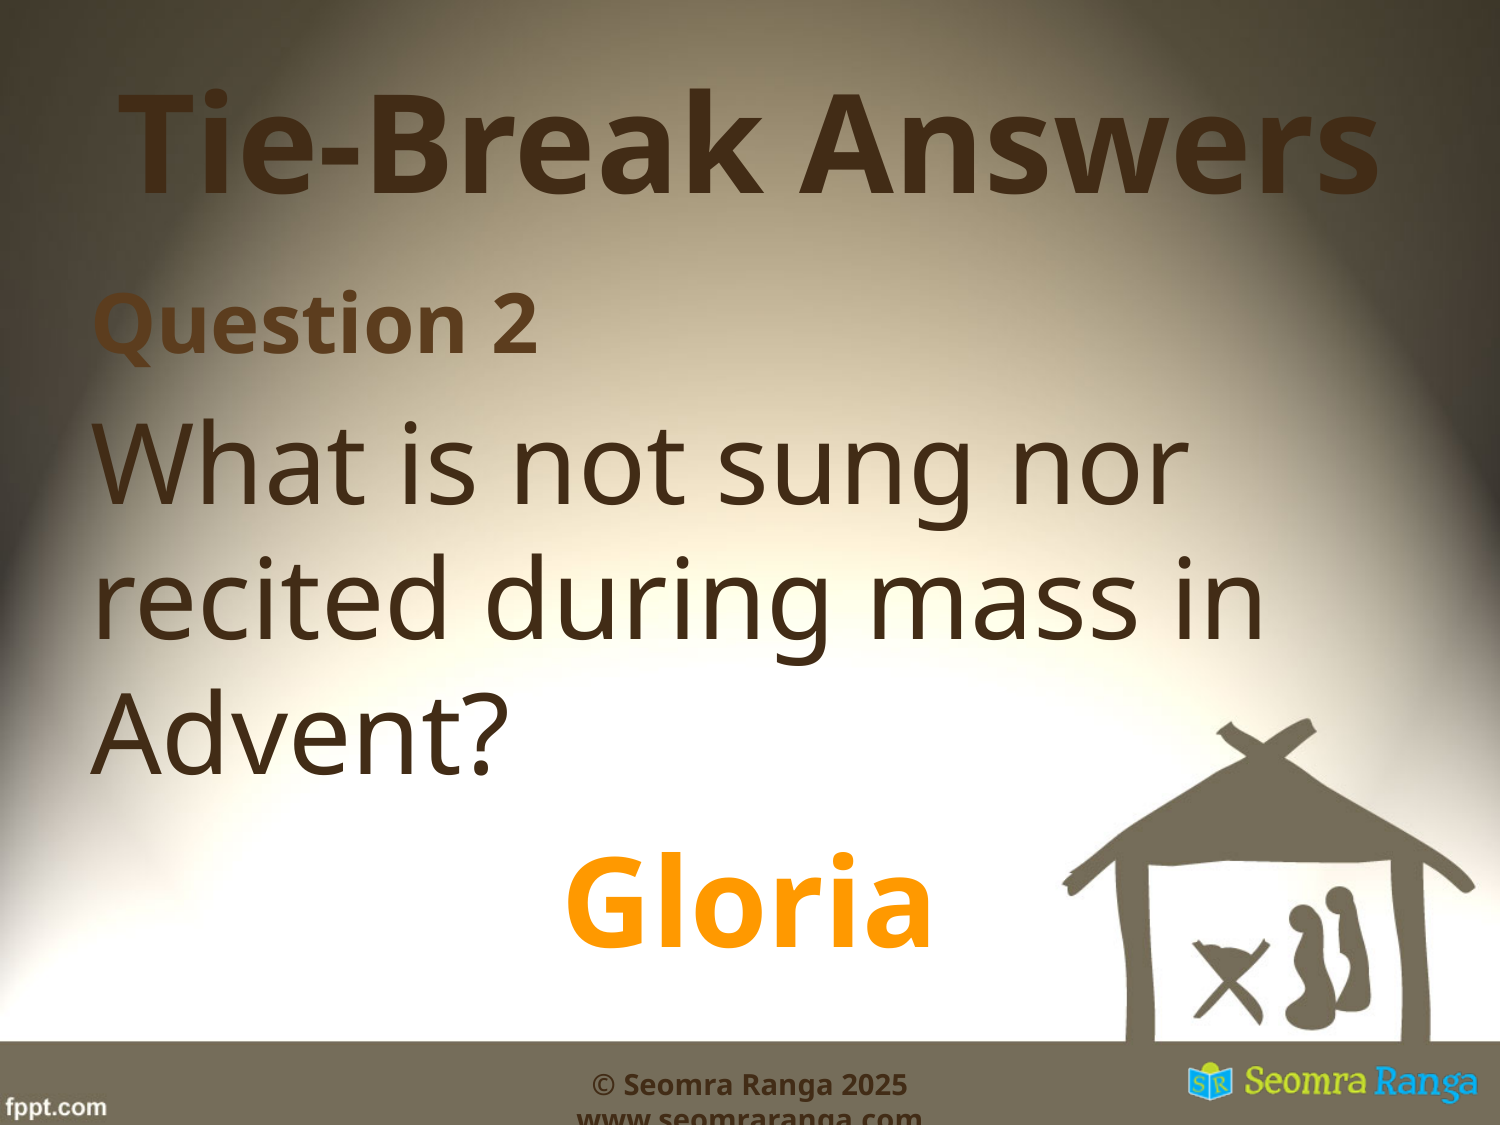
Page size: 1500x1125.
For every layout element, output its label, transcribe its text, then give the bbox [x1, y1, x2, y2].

picture [0, 0, 1500, 1125]
text_box © Seomra Ranga 2025 www.seomraranga.com [401, 1058, 1099, 1125]
title Tie-Break Answers [75, 45, 1425, 233]
list Question 2 What is not sung nor recited during mass in Advent? Gloria [75, 262, 1425, 1005]
